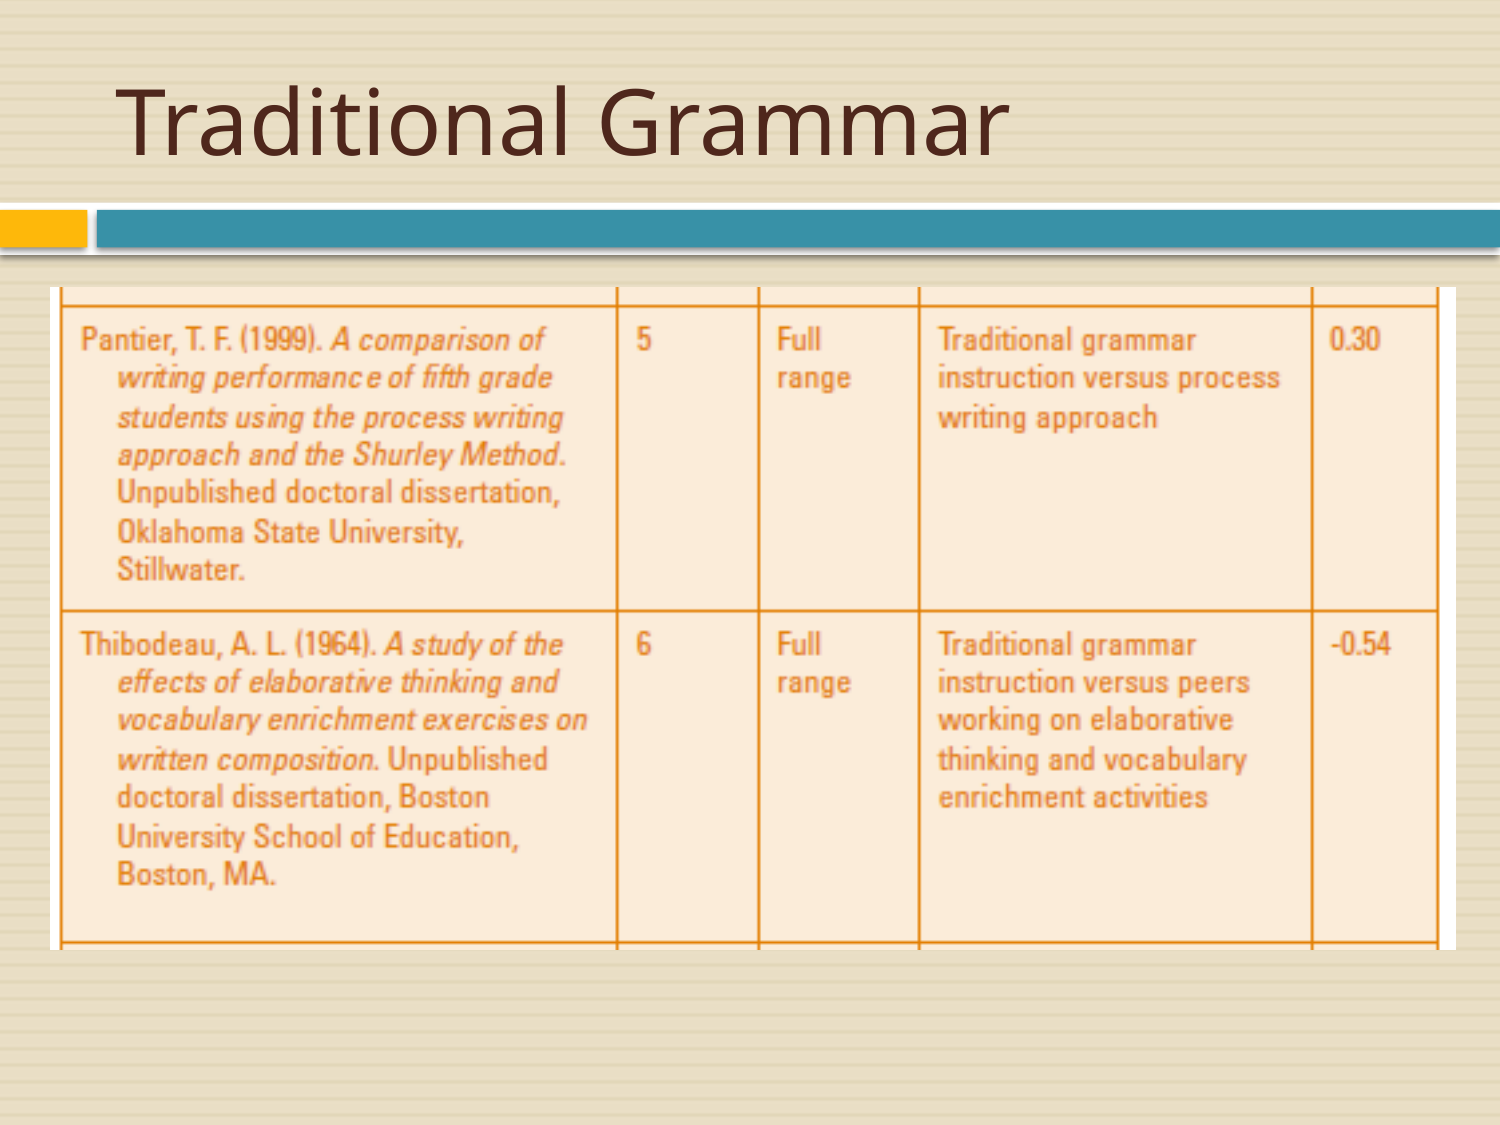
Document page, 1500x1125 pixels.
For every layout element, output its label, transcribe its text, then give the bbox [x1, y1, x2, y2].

picture [49, 287, 1456, 951]
title Traditional Grammar [100, 37, 1439, 201]
